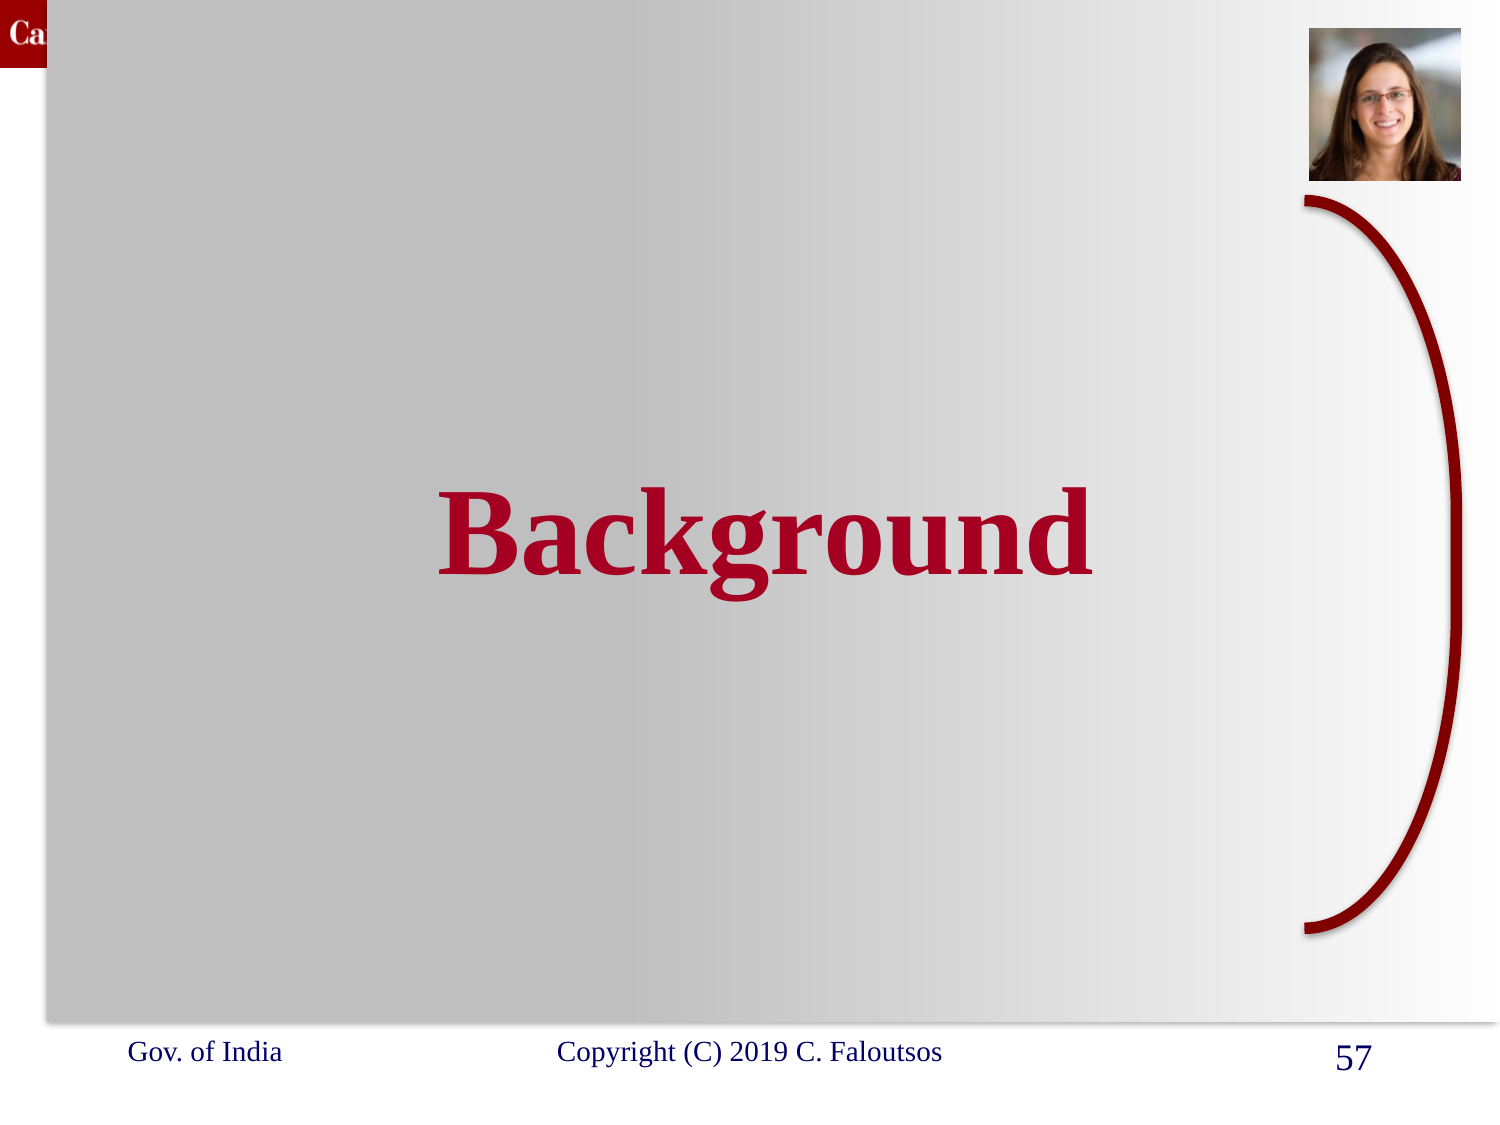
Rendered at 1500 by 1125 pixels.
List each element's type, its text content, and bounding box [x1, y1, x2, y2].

title Background [1001, 430, 1298, 619]
text_box [1304, 198, 1459, 931]
text_box [46, 0, 1500, 1022]
slide_number 57 [1074, 1024, 1388, 1101]
text_box [75, 124, 1001, 1042]
picture [1309, 28, 1462, 181]
footer Copyright (C) 2019 C. Faloutsos [512, 1024, 988, 1101]
picture [0, 0, 46, 68]
slide_number Gov. of India [112, 1024, 426, 1101]
